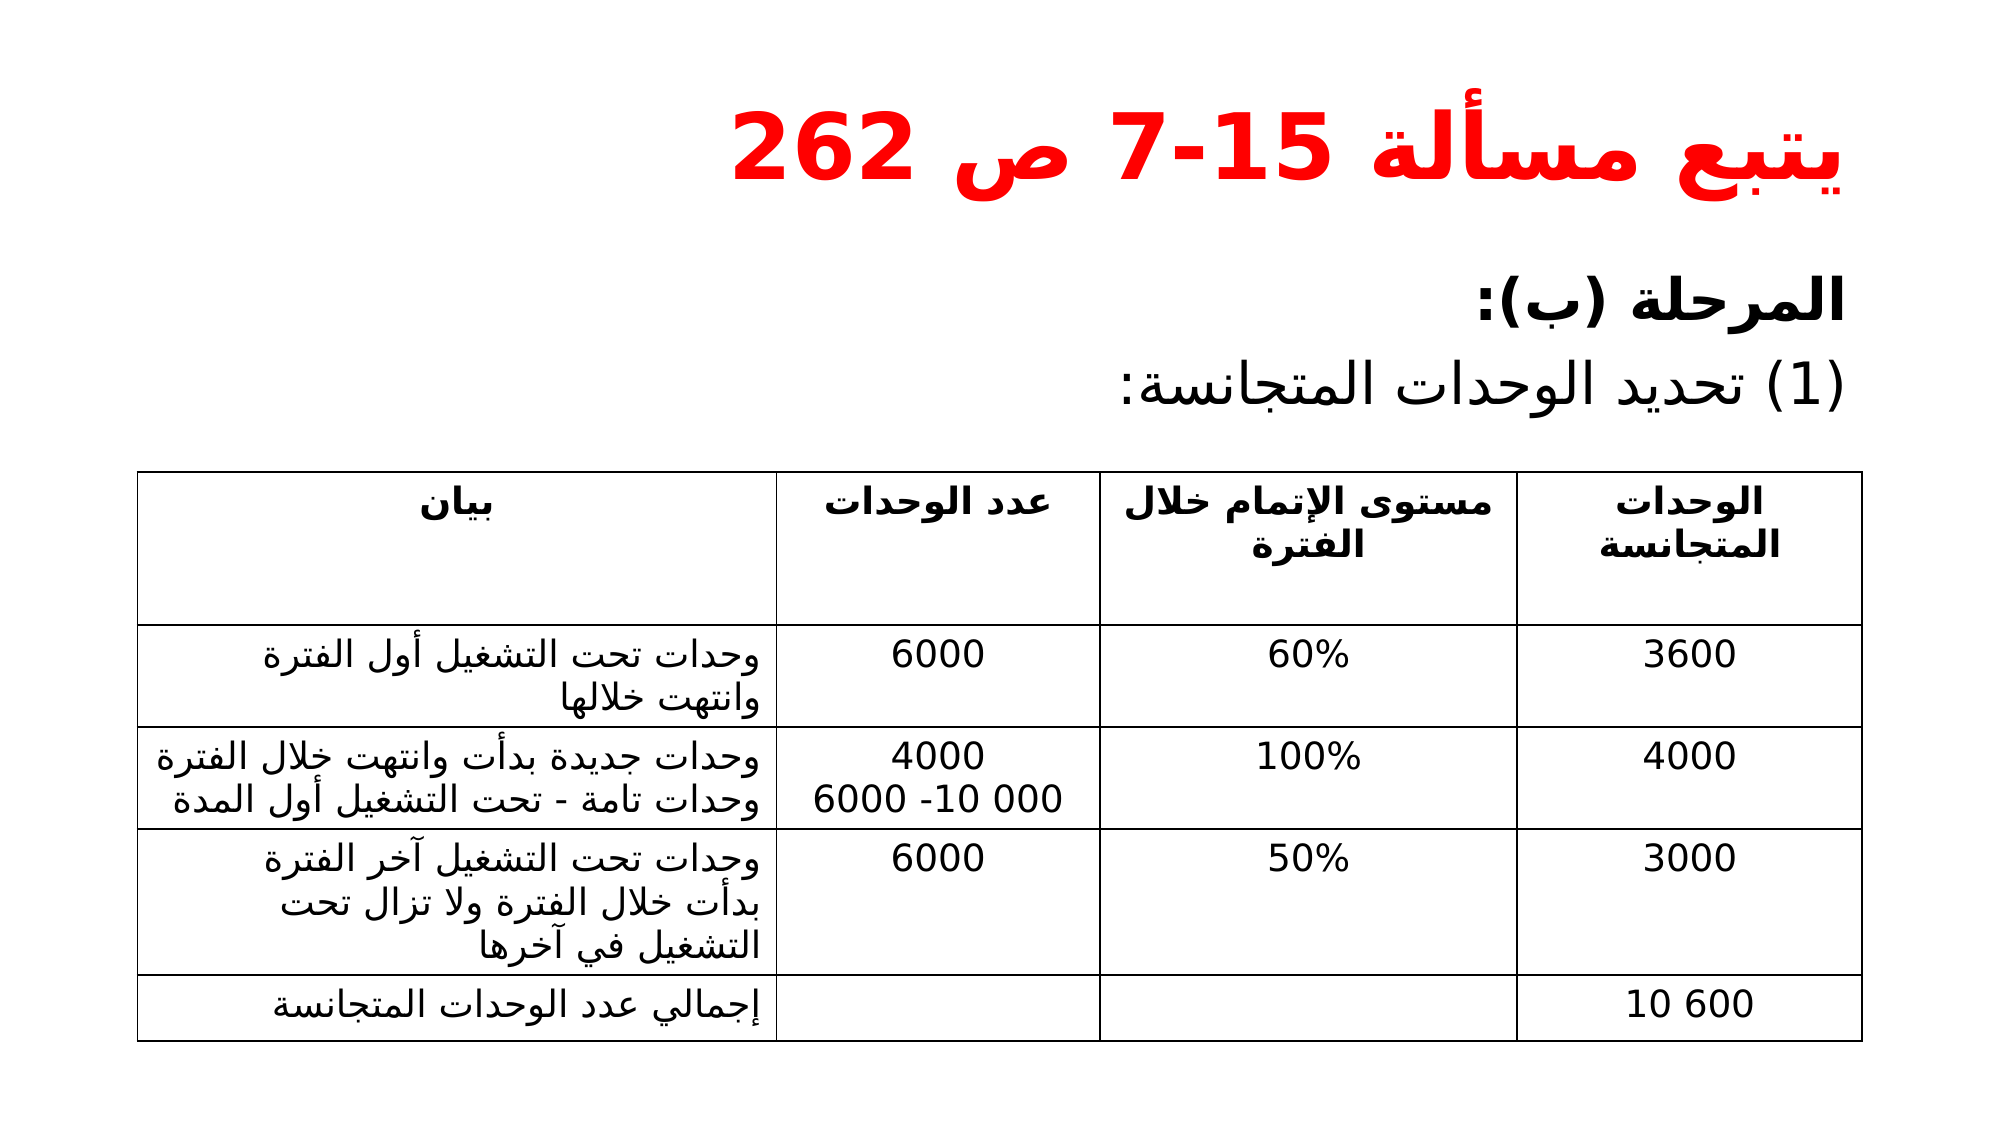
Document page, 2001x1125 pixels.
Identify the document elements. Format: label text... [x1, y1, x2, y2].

table_cell 6000 [777, 626, 1099, 726]
table_cell [1101, 976, 1516, 1040]
table_cell 600 10 [1518, 976, 1861, 1040]
table_cell [777, 976, 1099, 1040]
table_cell وحدات جديدة بدأت وانتهت خلال الفترة وحدات تامة - تحت التشغيل أول المدة [138, 728, 776, 828]
list المرحلة (ب): (1) تحديد الوحدات المتجانسة: [137, 262, 1863, 471]
table_header الوحدات المتجانسة [1518, 473, 1861, 624]
table_header عدد الوحدات [777, 473, 1099, 624]
table_header مستوى الإتمام خلال الفترة [1101, 473, 1516, 624]
table_cell 3600 [1518, 626, 1861, 726]
table_cell 100% [1101, 728, 1516, 828]
table_cell 60% [1101, 626, 1516, 726]
table_cell 50% [1101, 830, 1516, 974]
table_cell وحدات تحت التشغيل أول الفترة وانتهت خلالها [138, 626, 776, 726]
table_cell 3000 [1518, 830, 1861, 974]
table_cell إجمالي عدد الوحدات المتجانسة [138, 976, 776, 1040]
table_cell 4000 000 10- 6000 [777, 728, 1099, 828]
title يتبع مسألة 15-7 ص 262 [137, 59, 1863, 239]
table_cell 4000 [1518, 728, 1861, 828]
table_header بيان [138, 473, 776, 624]
table_cell وحدات تحت التشغيل آخر الفترة بدأت خلال الفترة ولا تزال تحت التشغيل في آخرها [138, 830, 776, 974]
table_cell 6000 [777, 830, 1099, 974]
